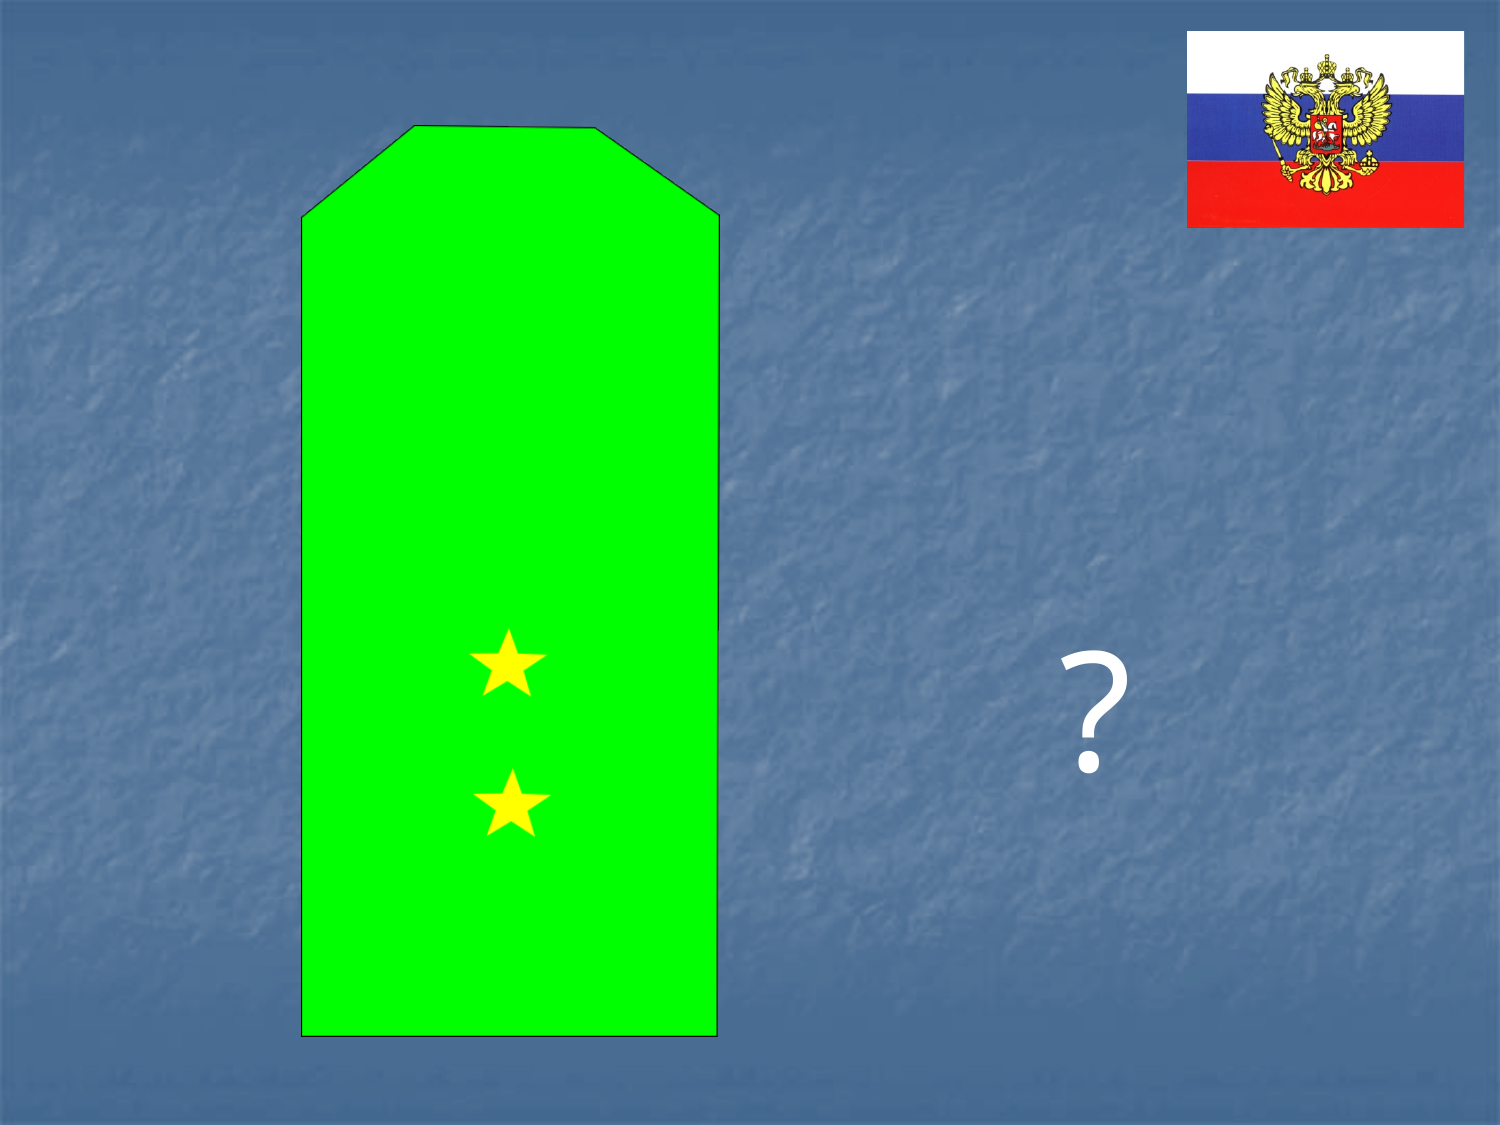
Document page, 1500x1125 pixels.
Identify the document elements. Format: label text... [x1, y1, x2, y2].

picture [300, 125, 720, 1038]
picture [1186, 30, 1465, 228]
text_box ? [1045, 597, 1164, 813]
